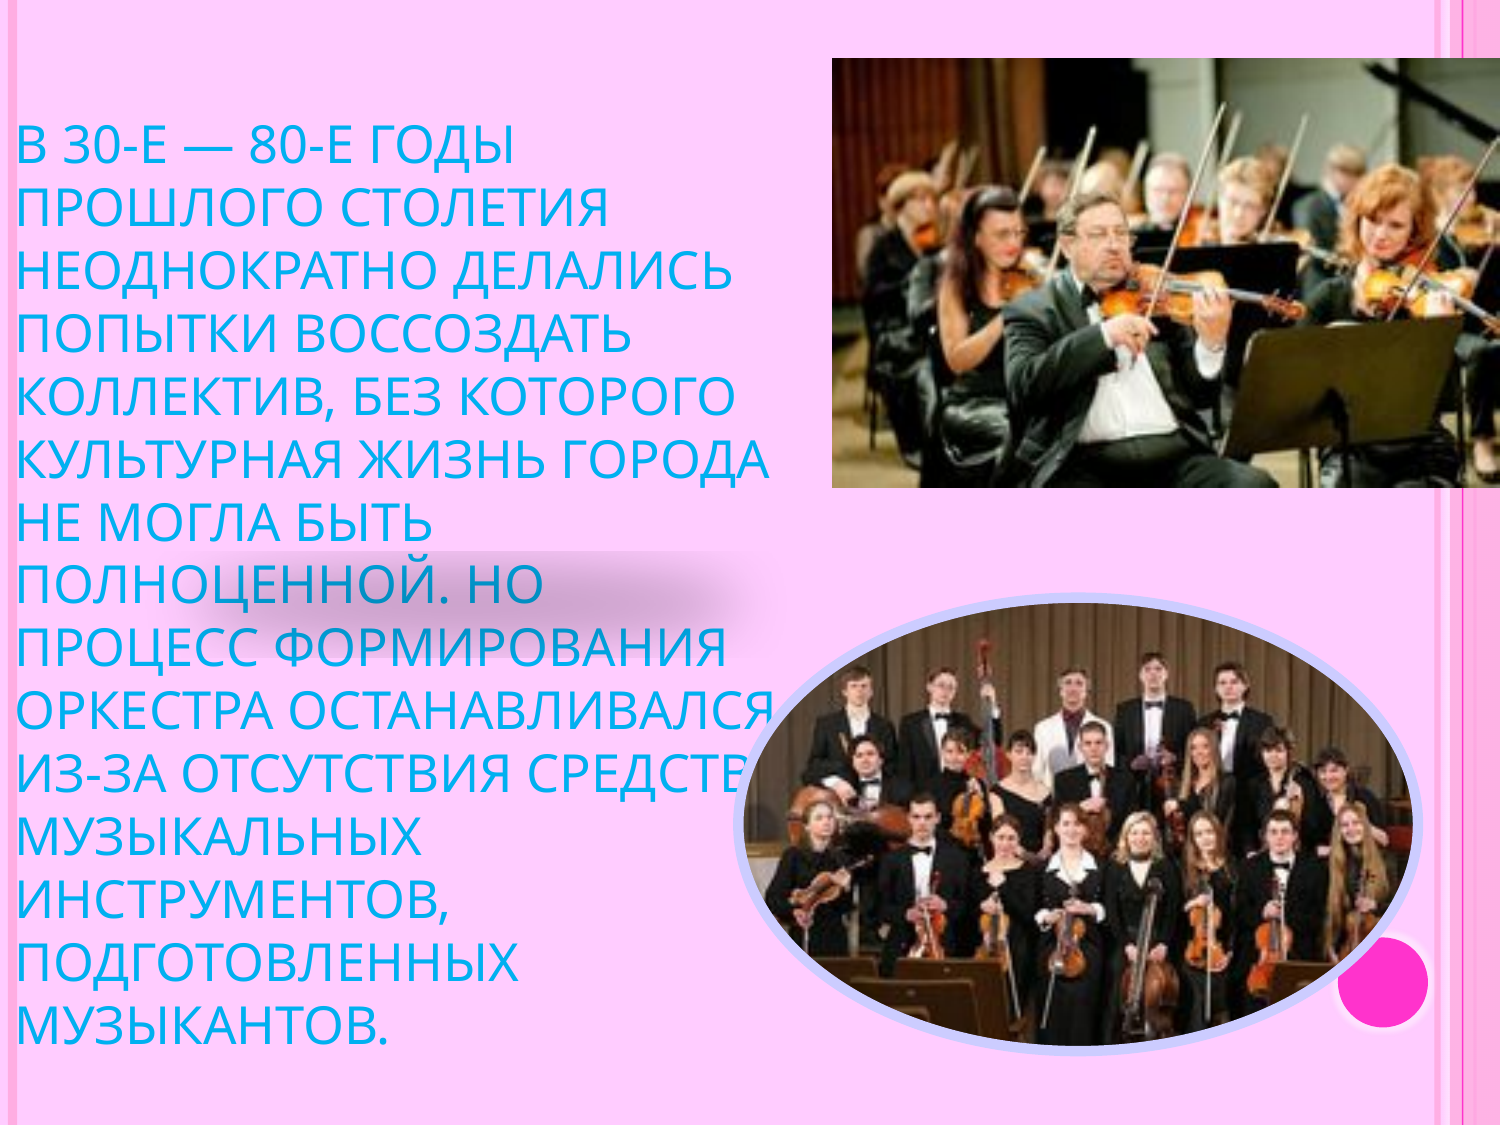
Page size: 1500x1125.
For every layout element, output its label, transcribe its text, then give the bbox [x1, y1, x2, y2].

title В 30-е — 80-е годы прошлого столетия неоднократно делались попытки воссоздать коллектив, без которого культурная жизнь города не могла быть полноценной. Но процесс формирования оркестра останавливался из-за отсутствия средств, музыкальных инструментов, подготовленных музыкантов. [0, 46, 797, 1125]
picture [737, 597, 1419, 1052]
picture [831, 58, 1500, 488]
